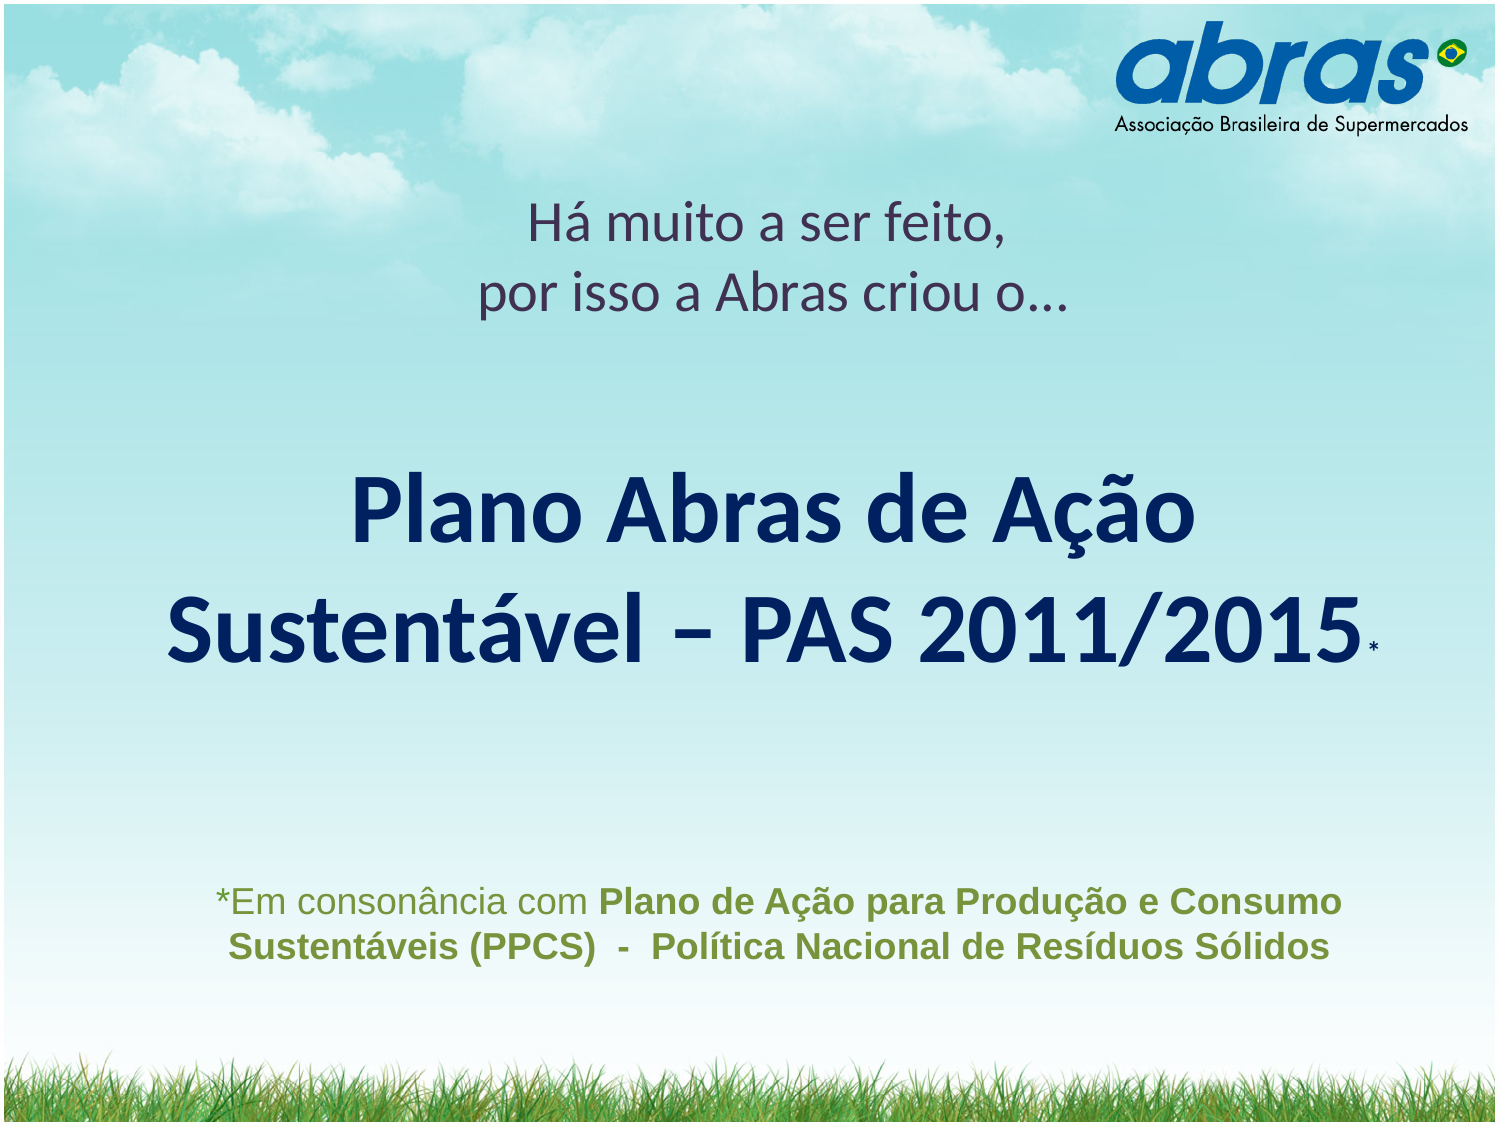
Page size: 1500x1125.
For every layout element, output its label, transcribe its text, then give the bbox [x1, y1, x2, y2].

text_box *Em consonância com Plano de Ação para Produção e Consumo Sustentáveis (PPCS) - Política Nacional de Resíduos Sólidos [100, 869, 1459, 1020]
picture [0, 0, 1500, 1125]
title Há muito a ser feito, por isso a Abras criou o... Plano Abras de Ação Sustentável – PAS 2011/2015* [136, 219, 1412, 646]
